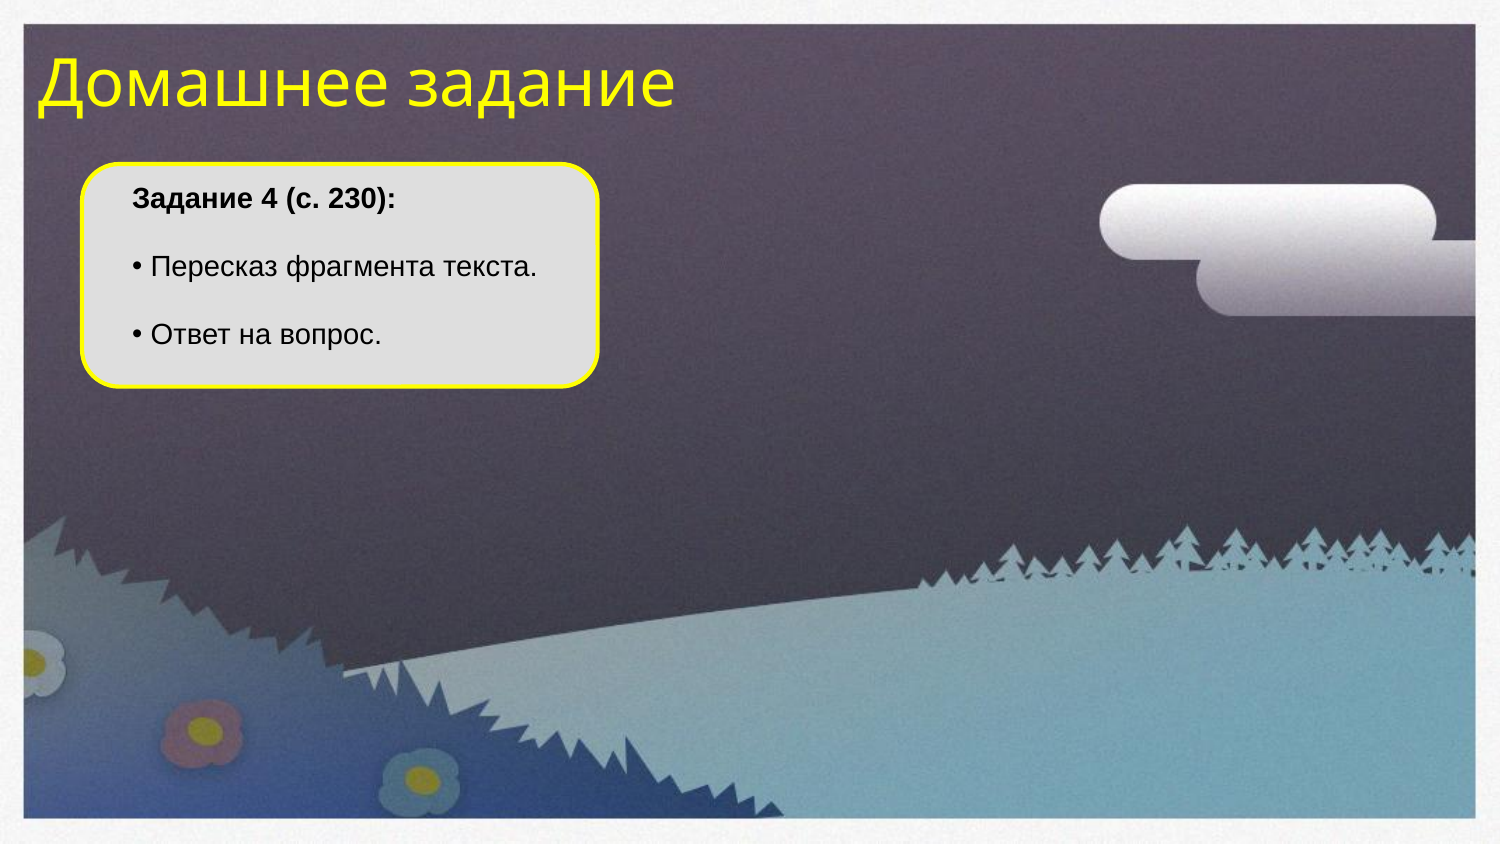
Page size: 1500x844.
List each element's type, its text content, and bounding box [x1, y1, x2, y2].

title Домашнее задание [23, 0, 774, 160]
picture [0, 0, 1500, 844]
text_box Задание 4 (с. 230): Пересказ фрагмента текста. Ответ на вопрос. [117, 163, 856, 332]
text_box [79, 161, 600, 389]
